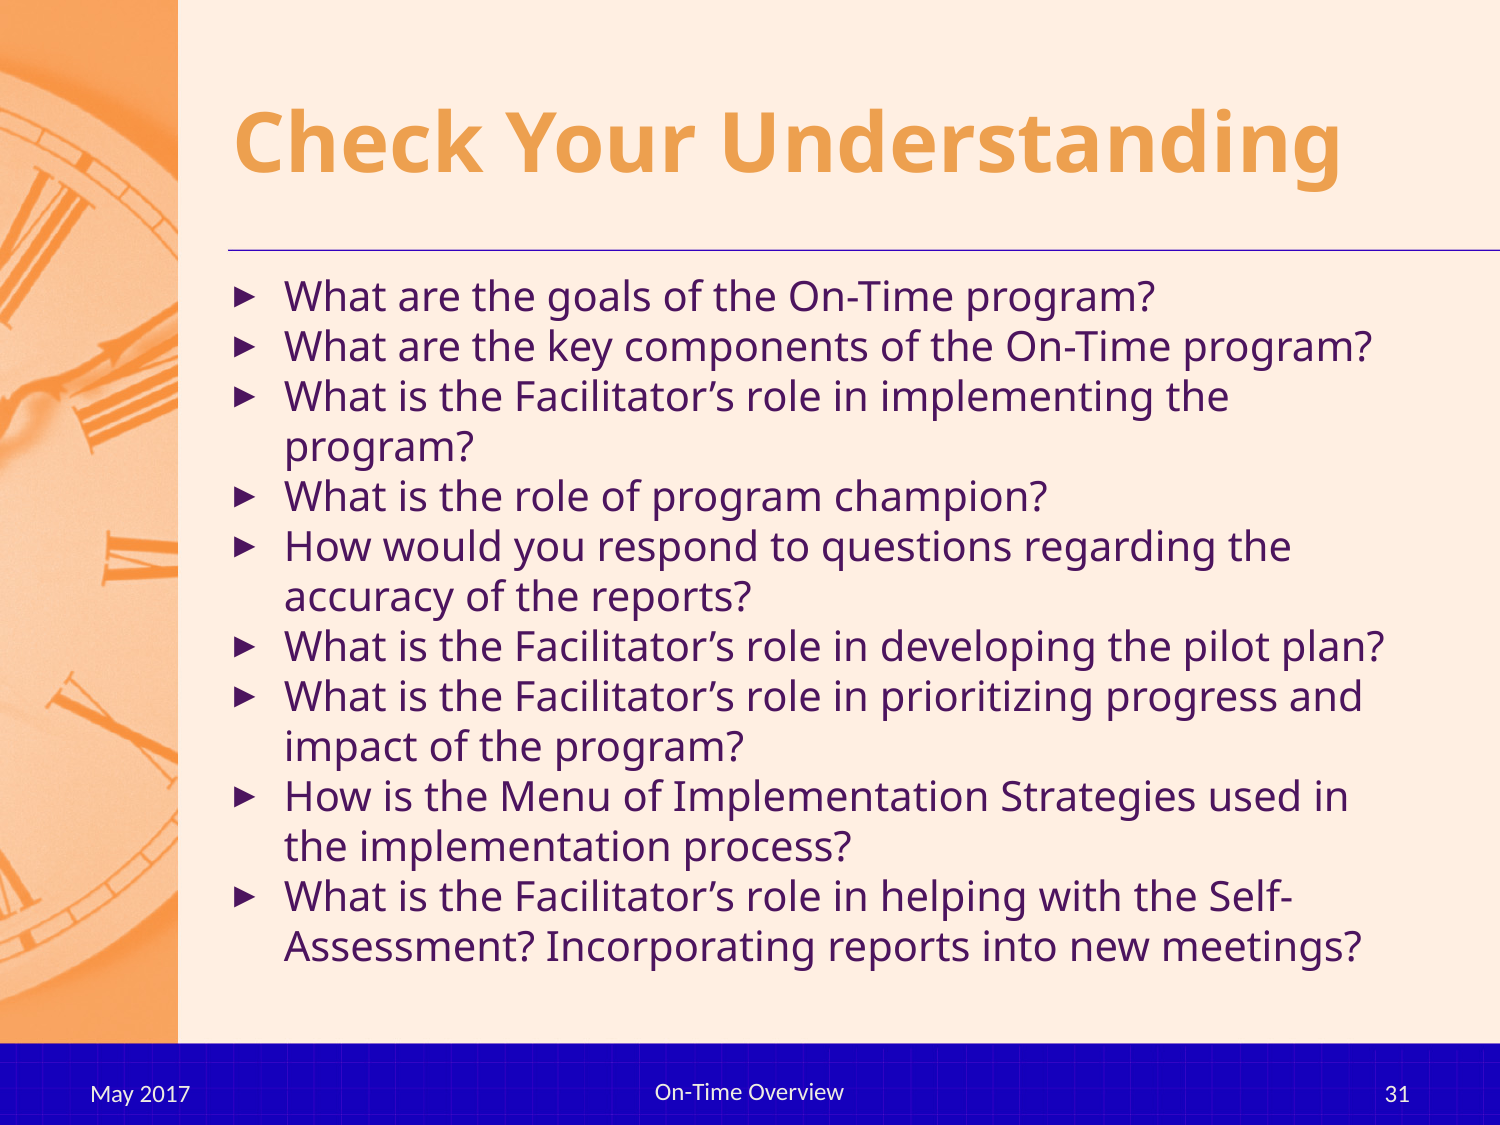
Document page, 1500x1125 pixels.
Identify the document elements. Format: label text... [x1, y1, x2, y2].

list What are the goals of the On-Time program? What are the key components of the On-Time program? What is the Facilitator’s role in implementing the program? What is the role of program champion? How would you respond to questions regarding the accuracy of the reports? What is the Facilitator’s role in developing the pilot plan? What is the Facilitator’s role in prioritizing progress and impact of the program? How is the Menu of Implementation Strategies used in the implementation process? What is the Facilitator’s role in helping with the Self-Assessment? Incorporating reports into new meetings? [212, 262, 1425, 1005]
slide_number 31 [1074, 1062, 1425, 1122]
title Check Your Understanding [174, 45, 1425, 233]
picture [0, 0, 1500, 1125]
footer On-Time Overview [512, 1060, 988, 1121]
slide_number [75, 1062, 425, 1122]
